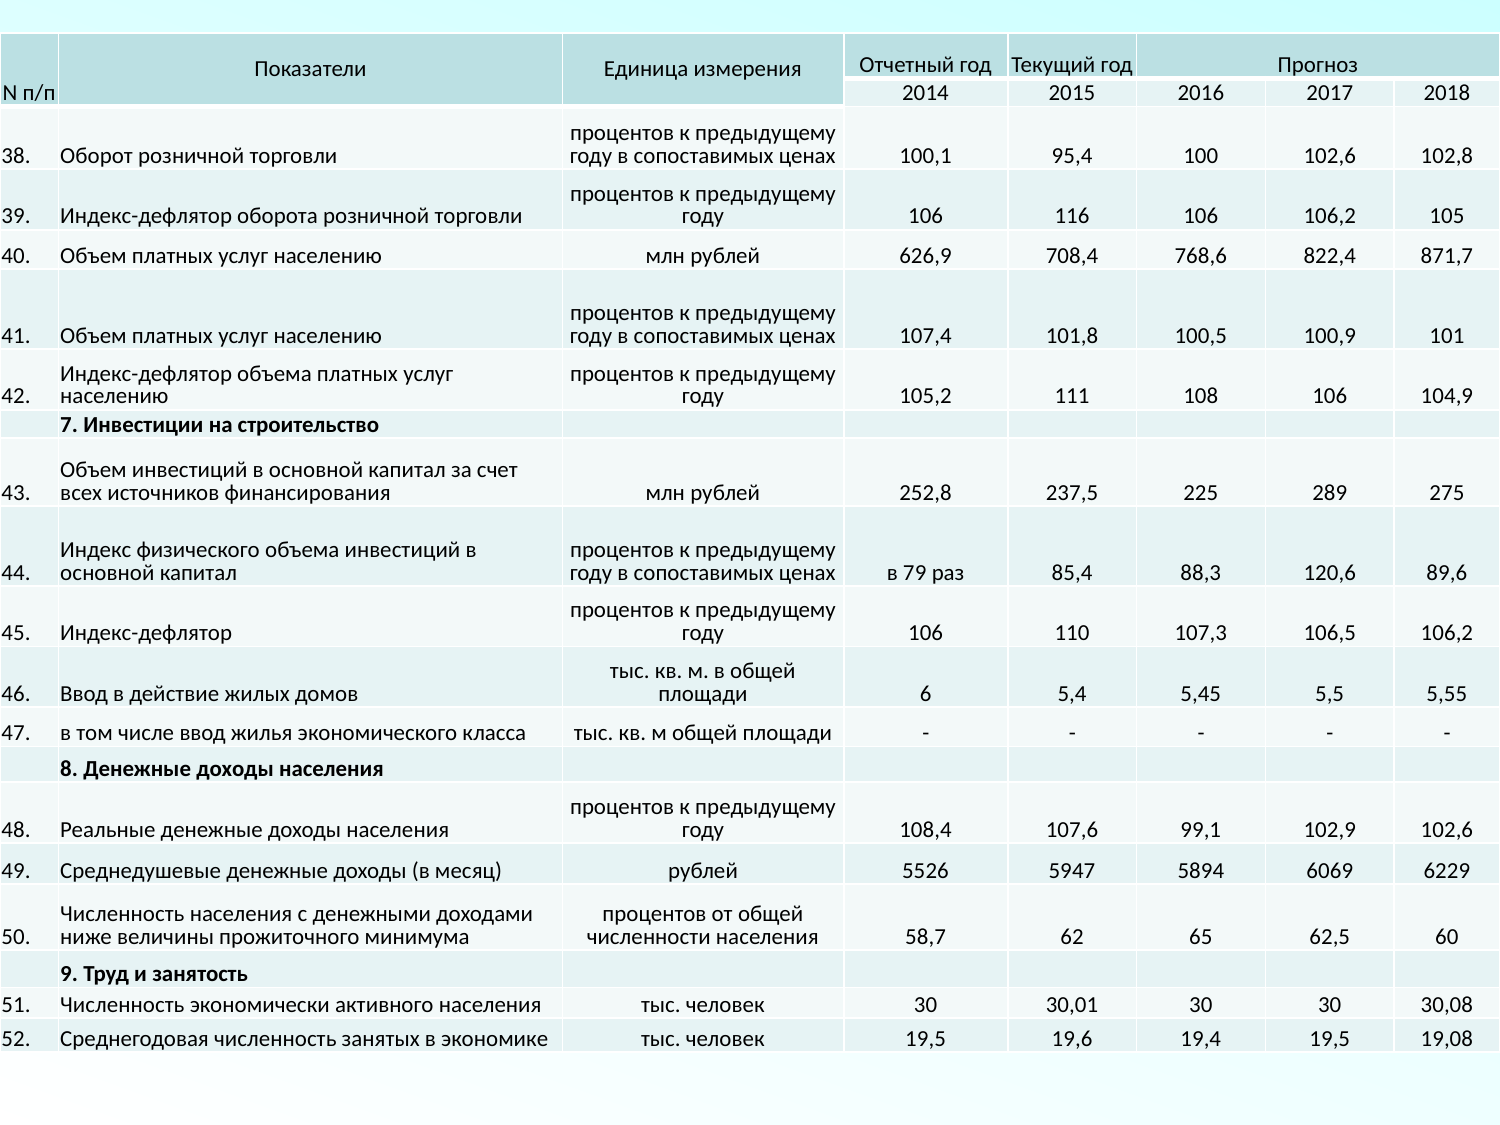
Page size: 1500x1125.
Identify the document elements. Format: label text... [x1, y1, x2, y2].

table_cell Реальные денежные доходы населения [59, 783, 562, 842]
table_cell 275 [1395, 439, 1499, 505]
table_cell - [1137, 708, 1265, 746]
table_cell 30,08 [1395, 988, 1499, 1017]
table_cell 768,6 [1137, 231, 1265, 268]
table_cell тыс. кв. м. в общей площади [563, 647, 843, 706]
table_cell 102,6 [1266, 107, 1393, 168]
table_cell 2016 [1137, 81, 1265, 106]
table_cell 6069 [1266, 844, 1393, 883]
table_cell 50. [1, 885, 58, 949]
table_cell [845, 747, 1007, 781]
table_cell 106,5 [1266, 587, 1393, 646]
table_cell 19,08 [1395, 1019, 1499, 1051]
table_cell 49. [1, 844, 58, 883]
table_cell Численность экономически активного населения [59, 988, 562, 1017]
table_cell Индекс-дефлятор оборота розничной торговли [59, 170, 562, 229]
table_cell 626,9 [845, 231, 1007, 268]
table_cell 252,8 [845, 439, 1007, 505]
table_header Показатели [59, 34, 562, 104]
table_cell 58,7 [845, 885, 1007, 949]
table_cell в том числе ввод жилья экономического класса [59, 708, 562, 746]
table_cell 48. [1, 783, 58, 842]
table_cell 19,5 [845, 1019, 1007, 1051]
table_cell 19,6 [1009, 1019, 1136, 1051]
table_cell 5947 [1009, 844, 1136, 883]
table_cell [1137, 411, 1265, 437]
table_cell 19,4 [1137, 1019, 1265, 1051]
table_cell 6229 [1395, 844, 1499, 883]
table_cell [1266, 951, 1393, 987]
table_cell 5,4 [1009, 647, 1136, 706]
table_cell 62,5 [1266, 885, 1393, 949]
table_cell 107,4 [845, 270, 1007, 348]
table_cell 108,4 [845, 783, 1007, 842]
table_cell 42. [1, 350, 58, 409]
table_cell 225 [1137, 439, 1265, 505]
table_cell тыс. кв. м общей площади [563, 708, 843, 746]
table_header Отчетный год [845, 34, 1007, 76]
table_cell 104,9 [1395, 350, 1499, 409]
table_cell 19,5 [1266, 1019, 1393, 1051]
table_cell тыс. человек [563, 1019, 843, 1051]
table_cell 45. [1, 587, 58, 646]
table_cell [1395, 747, 1499, 781]
table_cell [1395, 411, 1499, 437]
table_cell 2017 [1266, 81, 1393, 106]
table_cell [1009, 951, 1136, 987]
table_cell 5,5 [1266, 647, 1393, 706]
table_header Прогноз [1137, 34, 1499, 76]
table_cell Среднедушевые денежные доходы (в месяц) [59, 844, 562, 883]
table_cell 30 [845, 988, 1007, 1017]
table_cell 65 [1137, 885, 1265, 949]
table_header Текущий год [1009, 34, 1136, 76]
table_cell 102,8 [1395, 107, 1499, 168]
table_cell в 79 раз [845, 507, 1007, 585]
table_cell процентов к предыдущему году в сопоставимых ценах [563, 270, 843, 348]
table_cell Объем платных услуг населению [59, 231, 562, 268]
table_cell 30,01 [1009, 988, 1136, 1017]
table_cell 100,1 [845, 107, 1007, 168]
table_cell 116 [1009, 170, 1136, 229]
table_cell [845, 411, 1007, 437]
table_cell [1137, 951, 1265, 987]
table_cell 5,55 [1395, 647, 1499, 706]
table_cell [1, 951, 58, 987]
table_cell млн рублей [563, 439, 843, 505]
table_cell 106 [1137, 170, 1265, 229]
table_cell Объем инвестиций в основной капитал за счет всех источников финансирования [59, 439, 562, 505]
table_cell Оборот розничной торговли [59, 109, 562, 168]
table_cell 8. Денежные доходы населения [59, 747, 562, 781]
table_cell 88,3 [1137, 507, 1265, 585]
table_cell 101,8 [1009, 270, 1136, 348]
table_cell [1, 747, 58, 781]
table_cell 30 [1137, 988, 1265, 1017]
table_cell тыс. человек [563, 988, 843, 1017]
table_cell [1266, 411, 1393, 437]
table_cell [1, 411, 58, 437]
table_cell процентов к предыдущему году [563, 170, 843, 229]
table_cell Индекс-дефлятор объема платных услуг населению [59, 350, 562, 409]
table_cell 62 [1009, 885, 1136, 949]
table_cell 6 [845, 647, 1007, 706]
table_cell [563, 411, 843, 437]
table_cell 2018 [1395, 81, 1499, 106]
table_cell млн рублей [563, 231, 843, 268]
table_cell процентов к предыдущему году [563, 350, 843, 409]
table_cell 43. [1, 439, 58, 505]
table_cell 30 [1266, 988, 1393, 1017]
table_cell [1395, 951, 1499, 987]
table_cell 5894 [1137, 844, 1265, 883]
table_cell Ввод в действие жилых домов [59, 647, 562, 706]
table_cell 822,4 [1266, 231, 1393, 268]
table_cell 47. [1, 708, 58, 746]
table_cell [1009, 411, 1136, 437]
table_cell процентов к предыдущему году в сопоставимых ценах [563, 507, 843, 585]
table_cell 106,2 [1395, 587, 1499, 646]
table_cell - [1009, 708, 1136, 746]
table_cell 46. [1, 647, 58, 706]
table_cell 40. [1, 231, 58, 268]
table_cell 85,4 [1009, 507, 1136, 585]
table_cell 60 [1395, 885, 1499, 949]
table_cell 101 [1395, 270, 1499, 348]
table_cell процентов к предыдущему году [563, 587, 843, 646]
table_cell 106 [845, 587, 1007, 646]
table_cell [1137, 747, 1265, 781]
table_cell Объем платных услуг населению [59, 270, 562, 348]
table_cell Индекс-дефлятор [59, 587, 562, 646]
table_cell 100 [1137, 107, 1265, 168]
table_cell [845, 951, 1007, 987]
table_cell [563, 747, 843, 781]
table_cell 44. [1, 507, 58, 585]
table_cell Численность населения с денежными доходами ниже величины прожиточного минимума [59, 885, 562, 949]
table_header N п/п [1, 34, 58, 104]
table_cell 107,3 [1137, 587, 1265, 646]
table_cell 708,4 [1009, 231, 1136, 268]
table_header Единица измерения [563, 34, 843, 104]
table_cell 95,4 [1009, 107, 1136, 168]
table_cell 38. [1, 109, 58, 168]
table_cell 106 [1266, 350, 1393, 409]
table_cell 105,2 [845, 350, 1007, 409]
table_cell 110 [1009, 587, 1136, 646]
table_cell - [845, 708, 1007, 746]
table_cell 52. [1, 1019, 58, 1051]
table_cell [1009, 747, 1136, 781]
table_cell 5526 [845, 844, 1007, 883]
table_cell 871,7 [1395, 231, 1499, 268]
table_cell 100,5 [1137, 270, 1265, 348]
table_cell Среднегодовая численность занятых в экономике [59, 1019, 562, 1051]
table_cell 120,6 [1266, 507, 1393, 585]
table_cell 9. Труд и занятость [59, 951, 562, 987]
table_cell рублей [563, 844, 843, 883]
table_cell процентов к предыдущему году [563, 783, 843, 842]
table_cell 106,2 [1266, 170, 1393, 229]
table_cell 41. [1, 270, 58, 348]
table_cell [1266, 747, 1393, 781]
table_cell 106 [845, 170, 1007, 229]
table_cell 102,9 [1266, 783, 1393, 842]
table_cell 89,6 [1395, 507, 1499, 585]
table_cell 237,5 [1009, 439, 1136, 505]
table_cell 7. Инвестиции на строительство [59, 411, 562, 437]
table_cell 100,9 [1266, 270, 1393, 348]
table_cell 102,6 [1395, 783, 1499, 842]
table_cell 107,6 [1009, 783, 1136, 842]
table_cell процентов от общей численности населения [563, 885, 843, 949]
table_cell 51. [1, 988, 58, 1017]
table_cell - [1395, 708, 1499, 746]
table_cell 2015 [1009, 81, 1136, 106]
table_cell 99,1 [1137, 783, 1265, 842]
table_cell 108 [1137, 350, 1265, 409]
table_cell 5,45 [1137, 647, 1265, 706]
table_cell 111 [1009, 350, 1136, 409]
table_cell 39. [1, 170, 58, 229]
table_cell 105 [1395, 170, 1499, 229]
table_cell 2014 [845, 81, 1007, 106]
table_cell - [1266, 708, 1393, 746]
table_cell Индекс физического объема инвестиций в основной капитал [59, 507, 562, 585]
table_cell [563, 951, 843, 987]
table_cell процентов к предыдущему году в сопоставимых ценах [563, 109, 843, 168]
table_cell 289 [1266, 439, 1393, 505]
